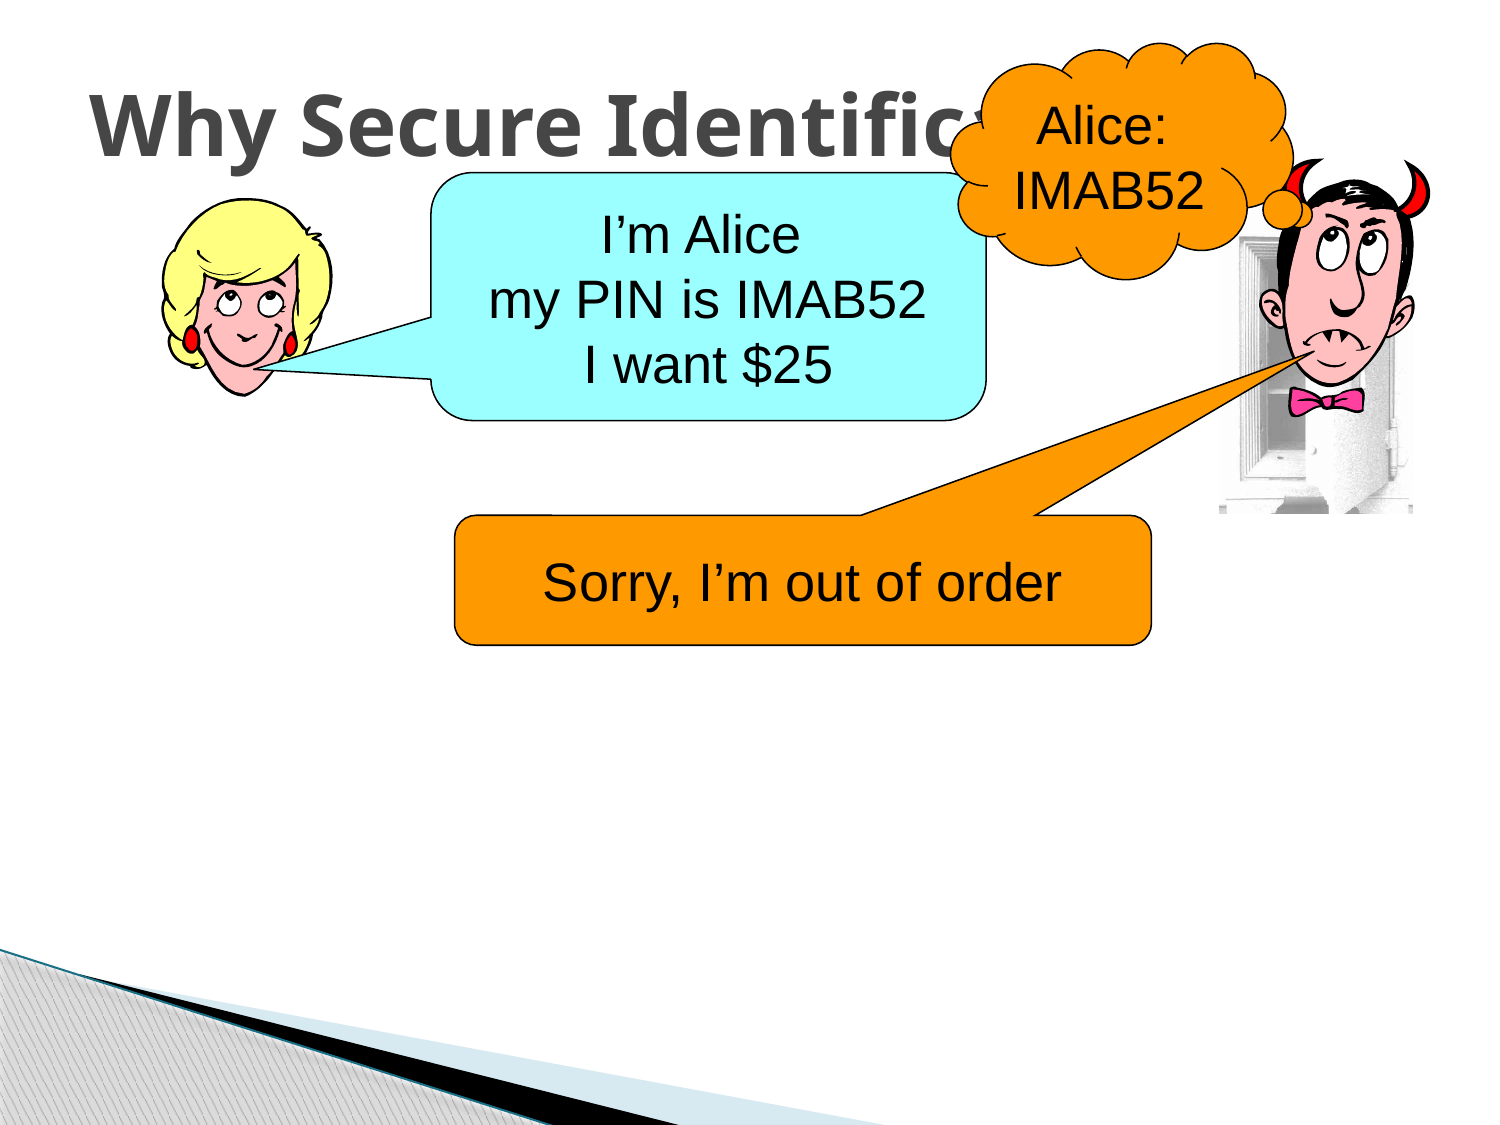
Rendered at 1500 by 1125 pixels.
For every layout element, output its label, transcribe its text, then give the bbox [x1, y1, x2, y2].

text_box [1257, 160, 1428, 422]
text_box Sorry, I’m out of order [454, 387, 1213, 646]
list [1219, 191, 1414, 515]
text_box I’m Alice my PIN is IMAB52 I want $25 [342, 172, 987, 421]
text_box Alice: IMAB52 [950, 43, 1294, 280]
title Why Secure Identification? [75, 28, 1425, 216]
picture [159, 196, 337, 398]
